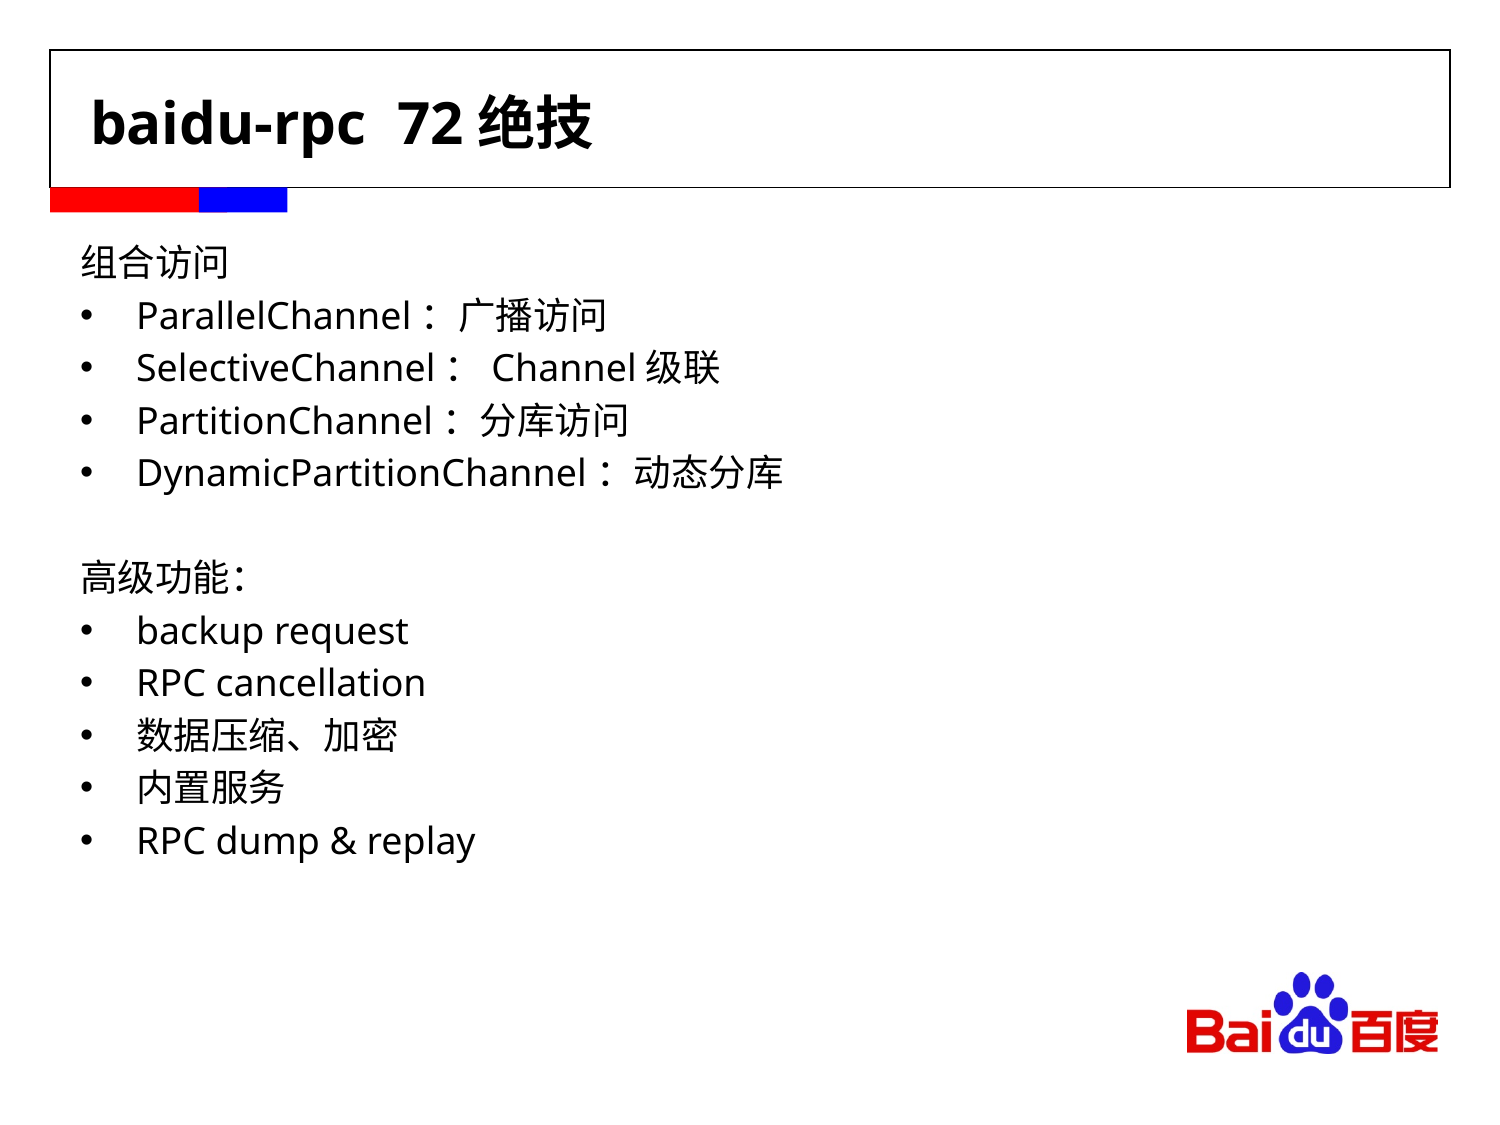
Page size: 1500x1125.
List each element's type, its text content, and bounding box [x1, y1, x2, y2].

text_box 组合访问 ParallelChannel：广播访问 SelectiveChannel：Channel级联 PartitionChannel：分库访问 DynamicPartitionChannel：动态分库 高级功能： backup request RPC cancellation 数据压缩、加密 内置服务 RPC dump & replay [64, 231, 1424, 1059]
title baidu-rpc 72绝技 [74, 56, 1426, 185]
picture [1424, 972, 1438, 1054]
